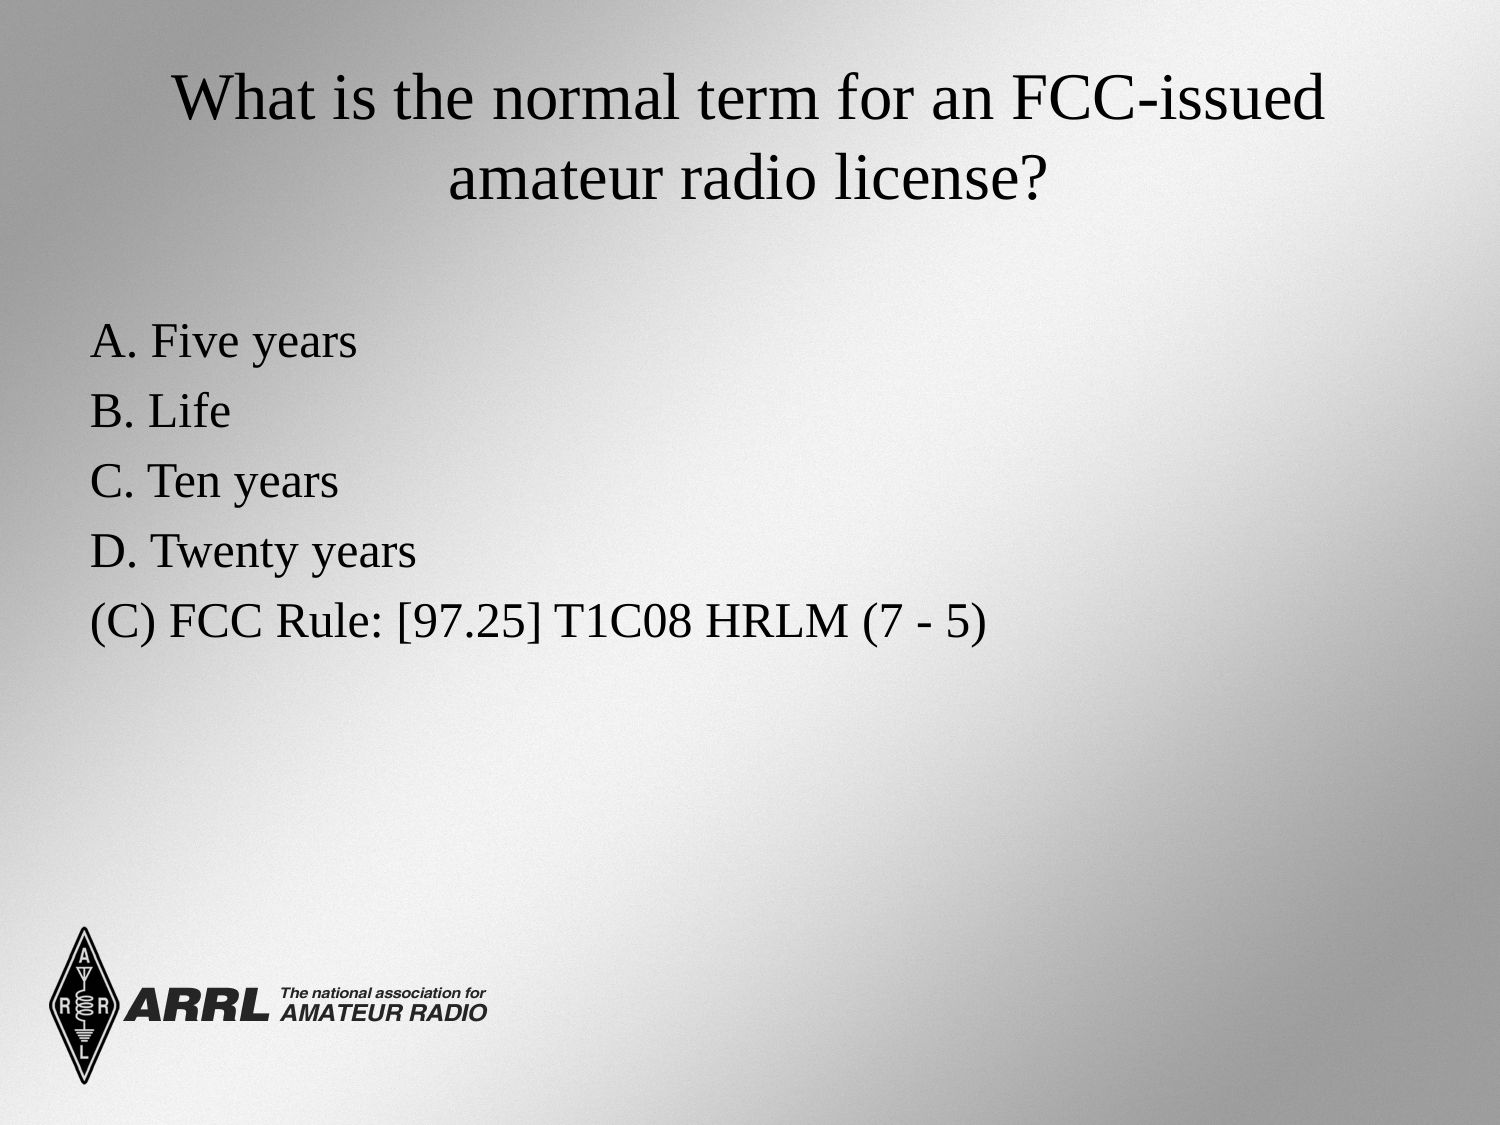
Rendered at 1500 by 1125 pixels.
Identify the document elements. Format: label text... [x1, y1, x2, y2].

title What is the normal term for an FCC-issued amateur radio license? [75, 45, 1425, 233]
picture [0, 0, 1500, 1125]
list A. Five years B. Life C. Ten years D. Twenty years (C) FCC Rule: [97.25] T1C08 HRLM (7 - 5) [75, 299, 1425, 1005]
